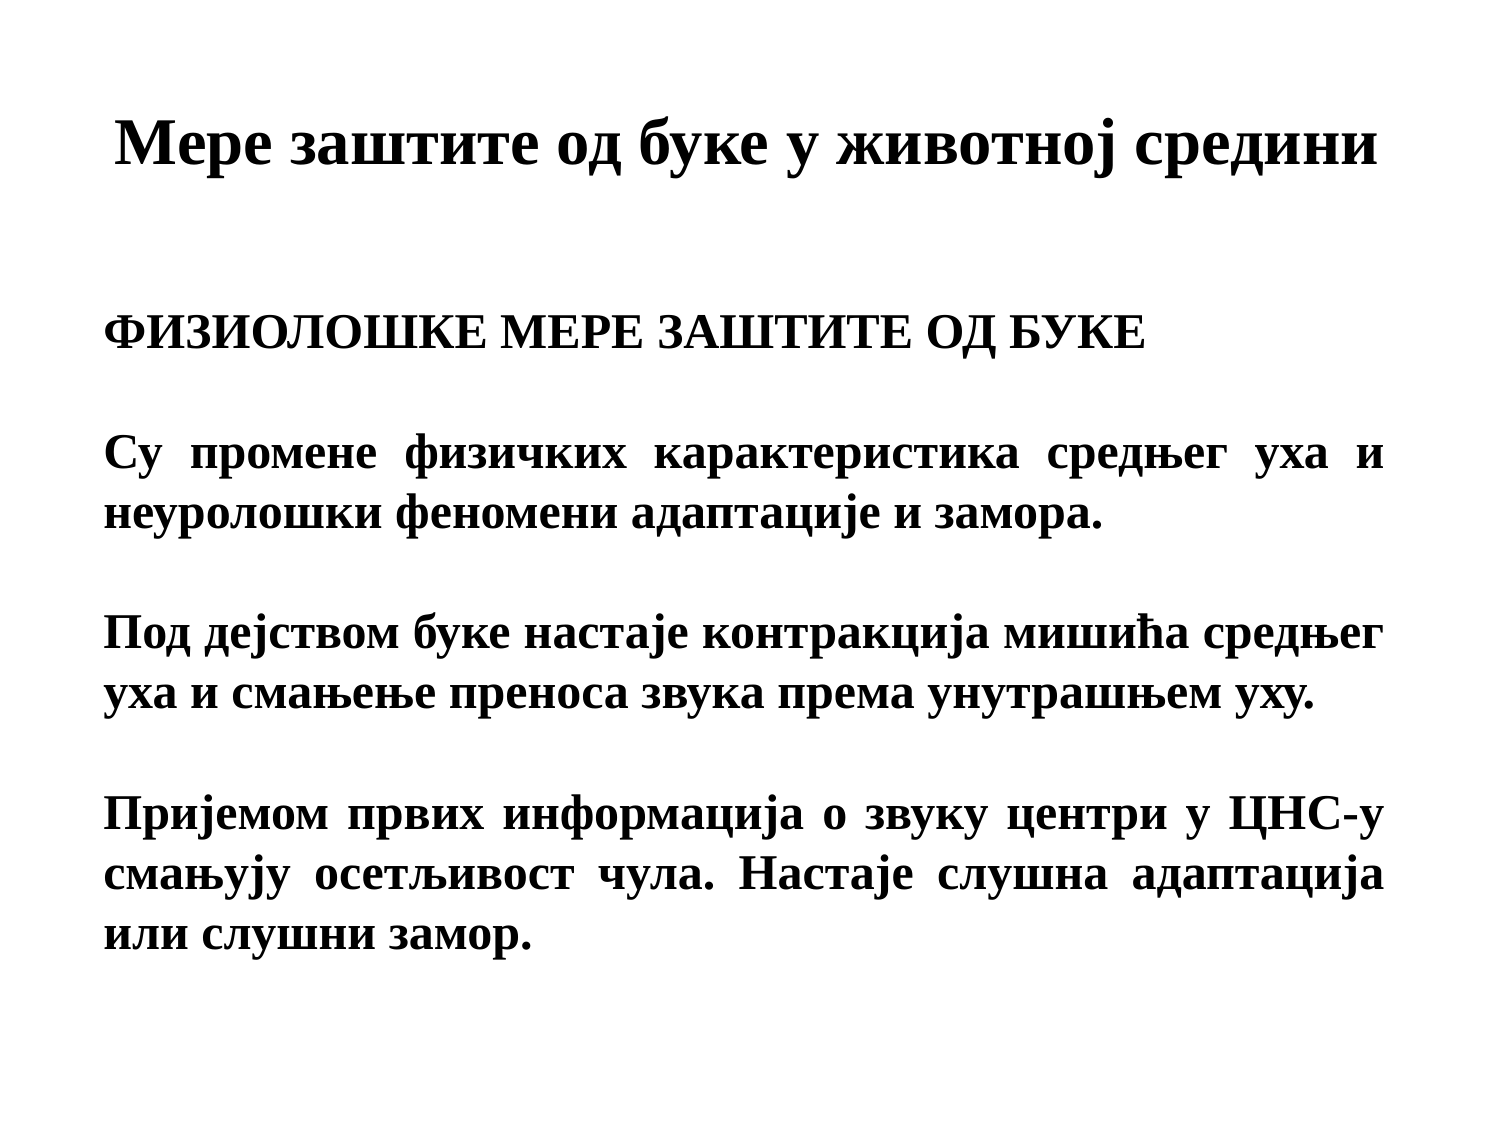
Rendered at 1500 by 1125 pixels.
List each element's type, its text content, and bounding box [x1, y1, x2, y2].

text_box Мере заштите од буке у животној средини [100, 90, 1401, 185]
text_box ФИЗИОЛОШКЕ МЕРЕ ЗАШТИТЕ ОД БУКЕ Су промене физичких карактеристика средњег уха и неуролошки феномени адаптације и замора. Под дејством буке настаје контракција мишића средњег уха и смањење преноса звука према унутрашњем уху. Пријемом првих информација о звуку центри у ЦНС-у смањују осетљивост чула. Настаје слушна адаптација или слушни замор. [88, 290, 1400, 967]
